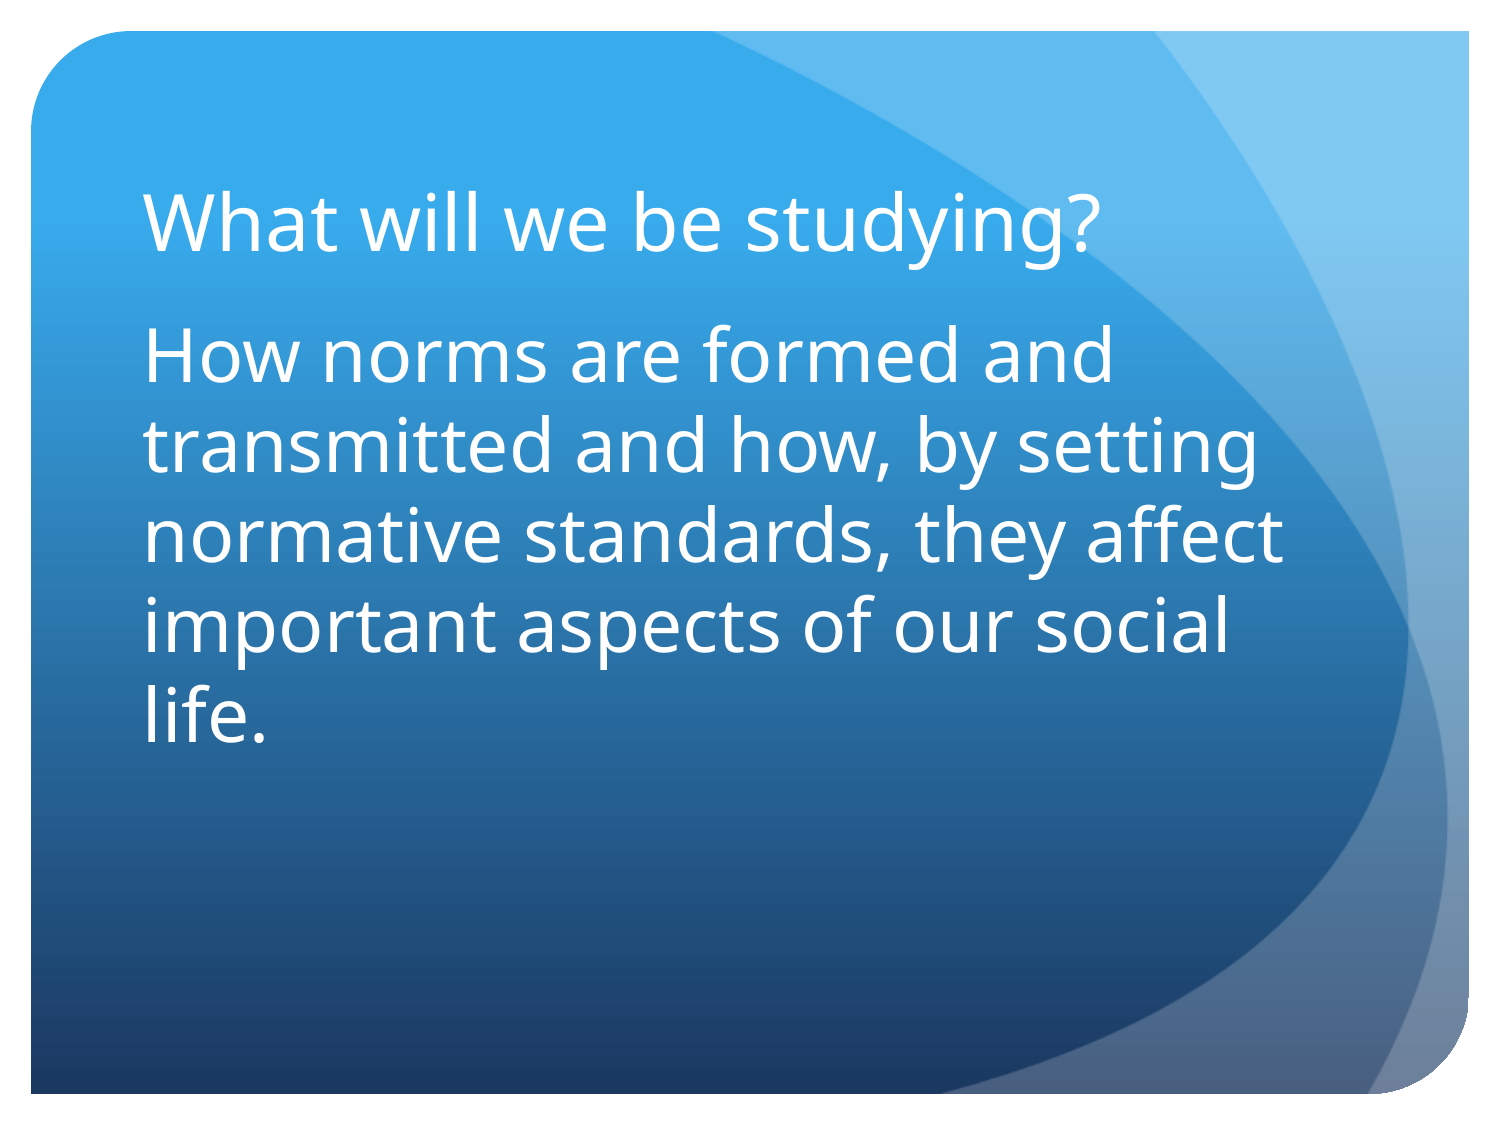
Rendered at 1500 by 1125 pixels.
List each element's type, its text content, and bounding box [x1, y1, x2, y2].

title What will we be studying? [127, 62, 1372, 276]
picture [24, 30, 1473, 1094]
list How norms are formed and transmitted and how, by setting normative standards, they affect important aspects of our social life. [127, 299, 1372, 991]
